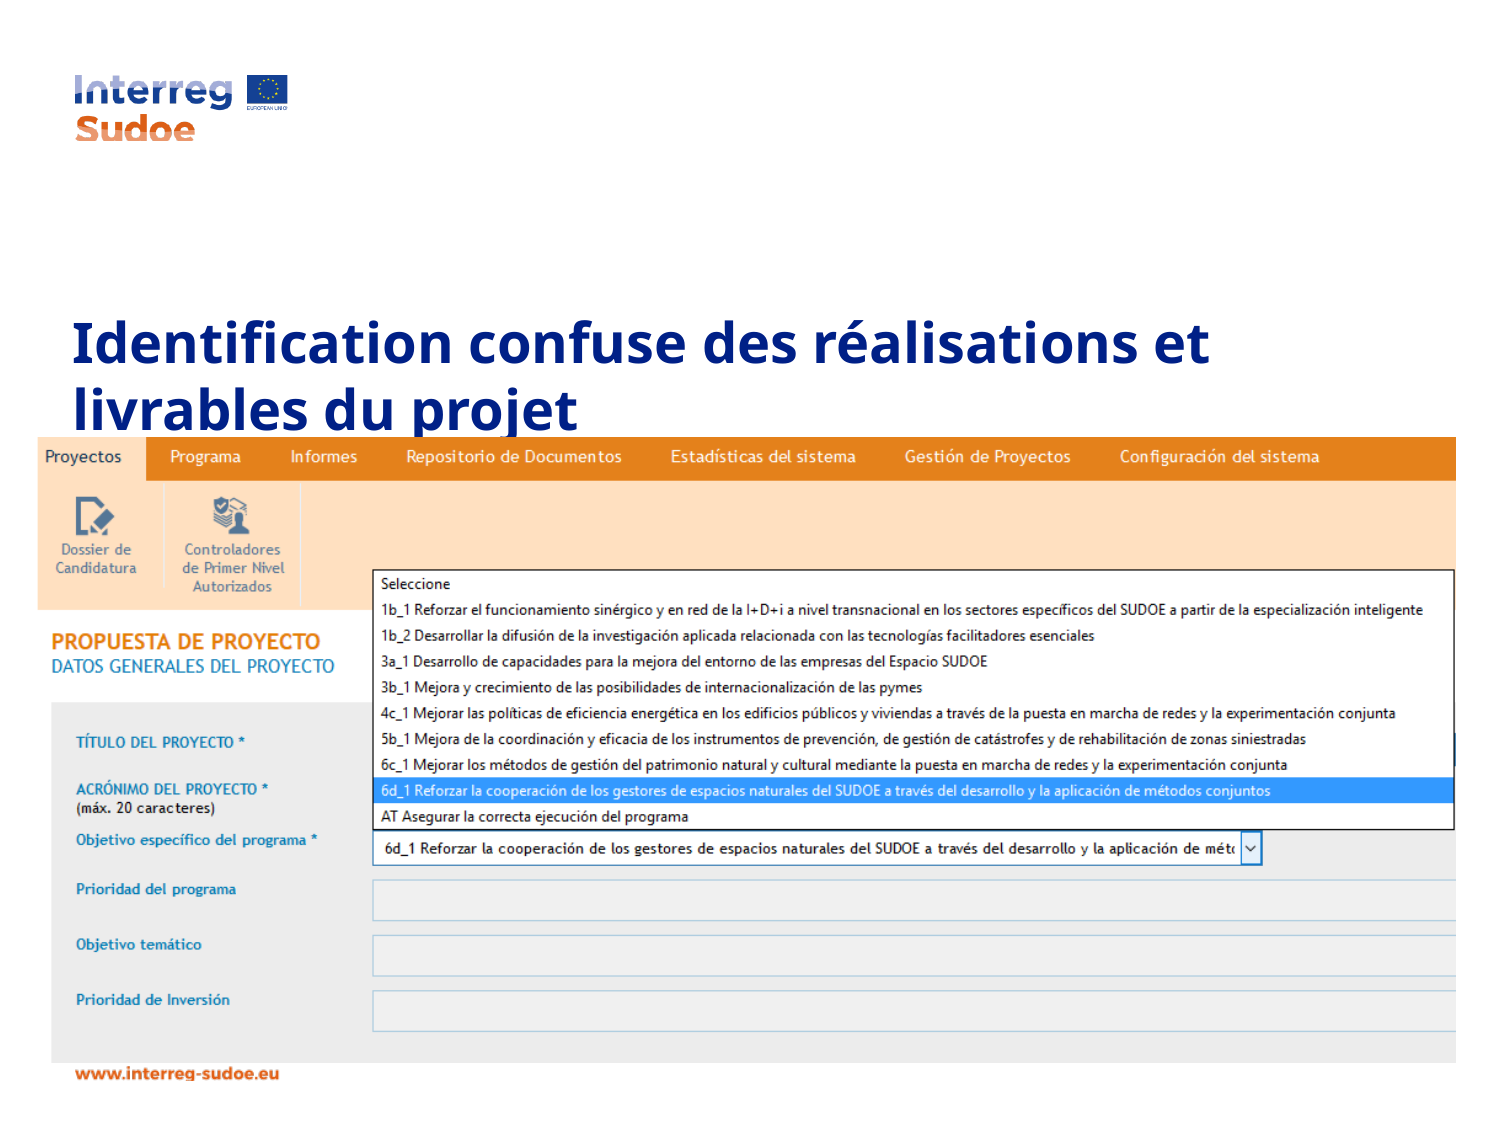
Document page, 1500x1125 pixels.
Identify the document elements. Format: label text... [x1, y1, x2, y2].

title Identification confuse des réalisations et livrables du projet [57, 299, 1438, 435]
picture [37, 437, 1457, 1063]
